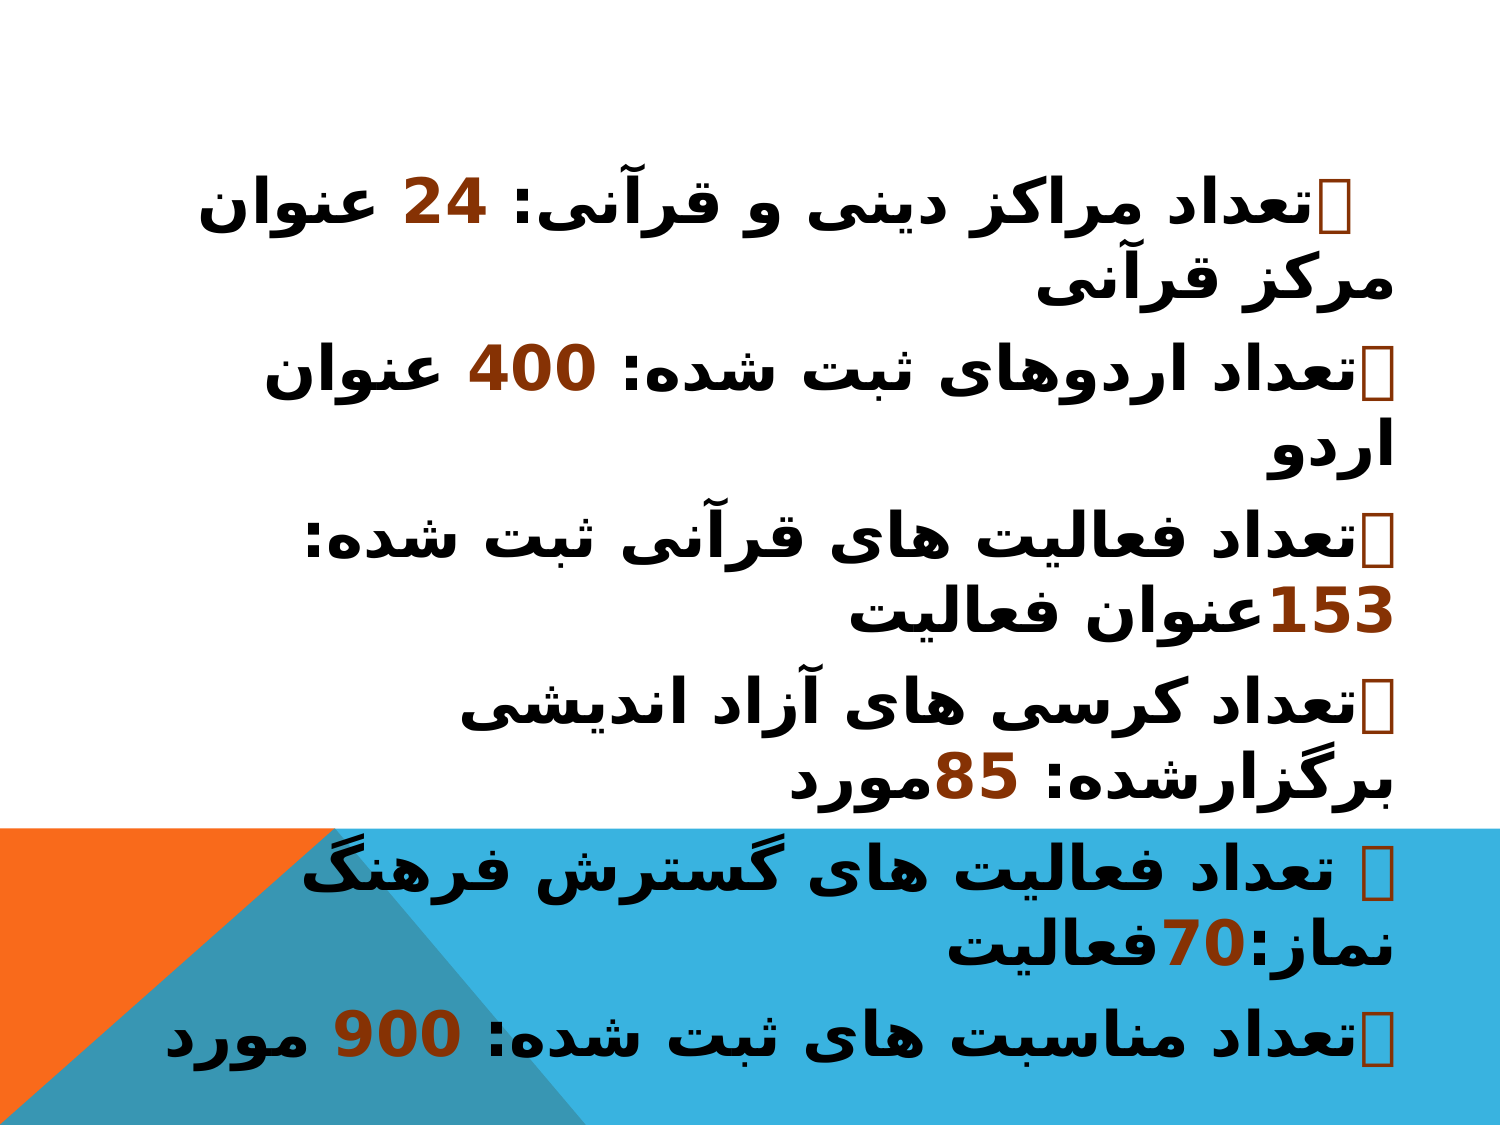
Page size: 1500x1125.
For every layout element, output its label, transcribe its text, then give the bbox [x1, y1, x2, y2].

list تعداد مراکز دینی و قرآنی: 24 عنوان مرکز قرآنی تعداد اردوهای ثبت شده: 400 عنوان اردو تعداد فعالیت های قرآنی ثبت شده: 153عنوان فعالیت تعداد کرسی های آزاد اندیشی برگزارشده: 85مورد  تعداد فعالیت های گسترش فرهنگ نماز:70فعالیت تعداد مناسبت های ثبت شده: 900 مورد [135, 62, 1413, 1013]
